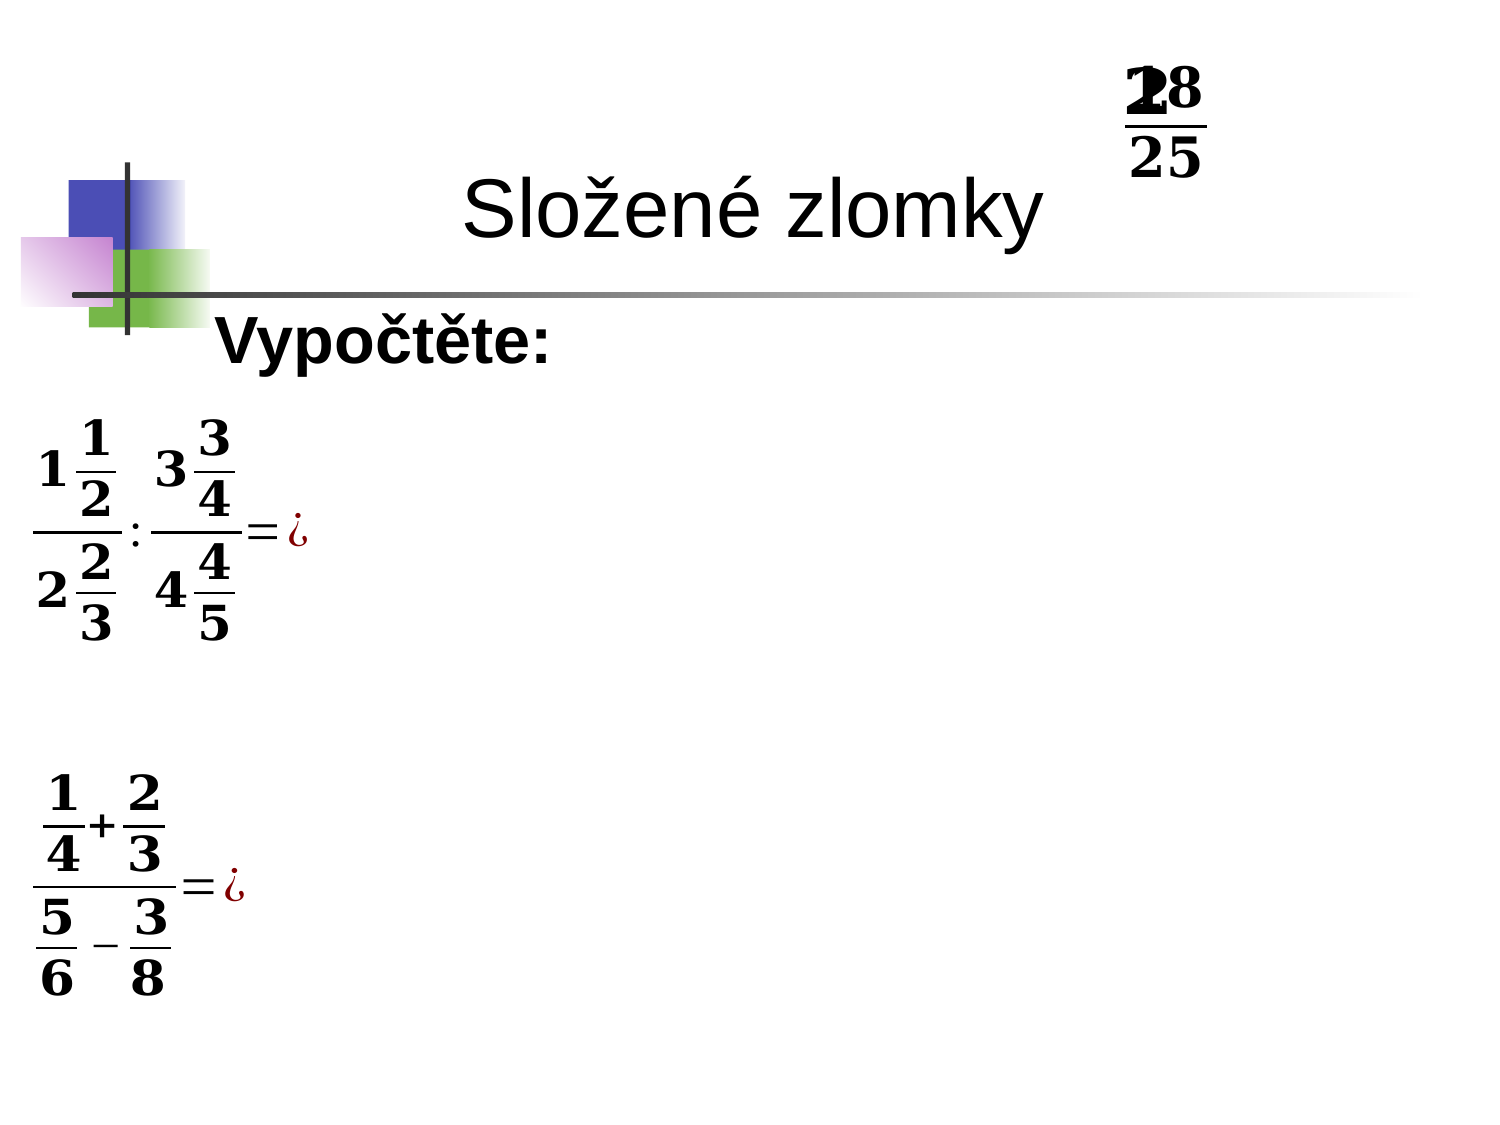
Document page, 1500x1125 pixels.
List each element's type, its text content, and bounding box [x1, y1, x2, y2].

text_box Složené zlomky [266, 146, 1241, 262]
text_box Vypočtěte: [88, 289, 680, 384]
